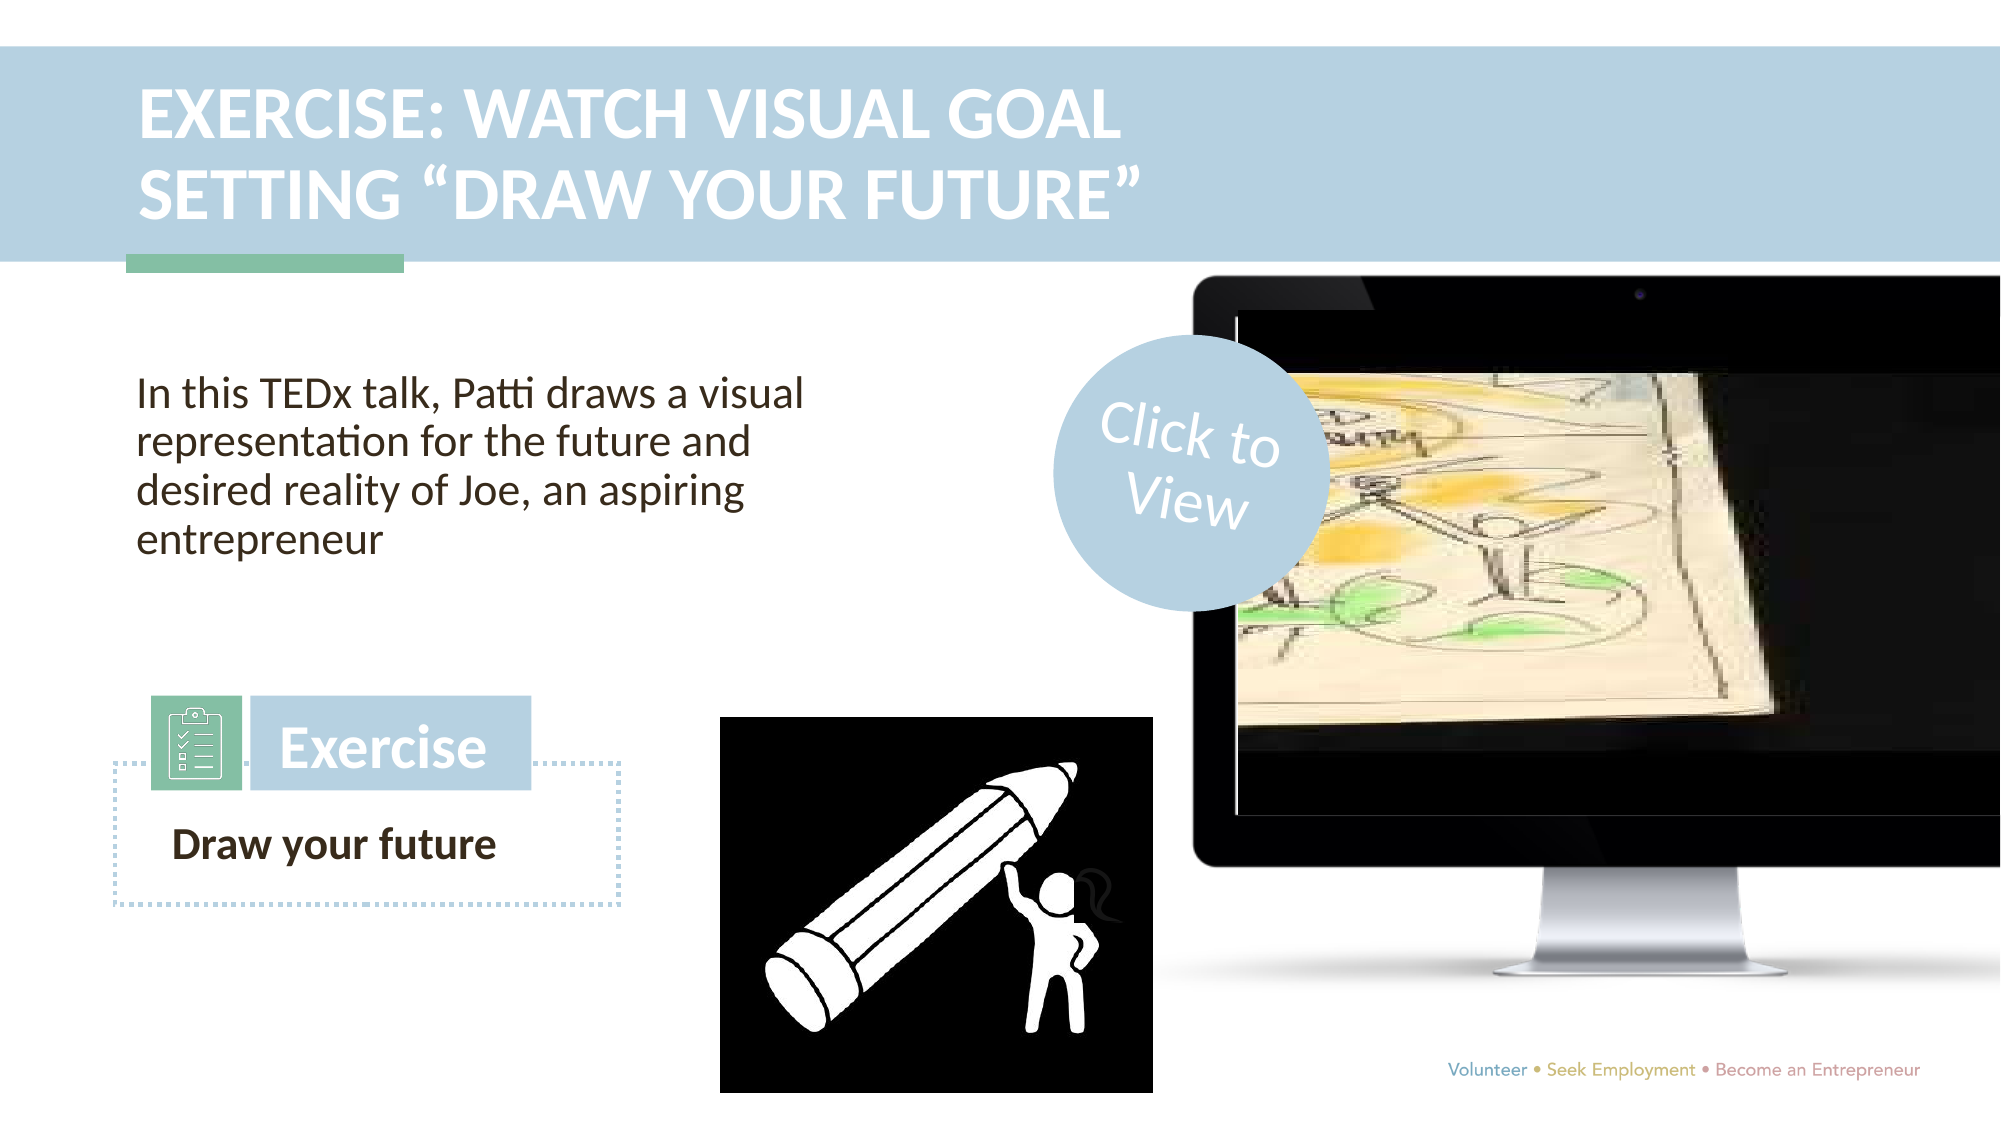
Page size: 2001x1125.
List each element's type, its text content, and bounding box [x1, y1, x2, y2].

list In this TEDx talk, Patti draws a visual representation for the future and desired reality of Joe, an aspiring entrepreneur [121, 360, 875, 629]
list EXERCISE: WATCH VISUAL GOAL SETTING “DRAW YOUR FUTURE” [123, 62, 1170, 247]
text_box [719, 717, 1153, 1093]
text_box Draw your future [156, 812, 719, 940]
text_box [1237, 309, 2000, 816]
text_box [151, 695, 609, 791]
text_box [1067, 612, 2000, 1042]
picture [1418, 1046, 1971, 1103]
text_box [1067, 262, 2000, 334]
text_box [1053, 334, 1331, 612]
text_box [114, 762, 620, 906]
